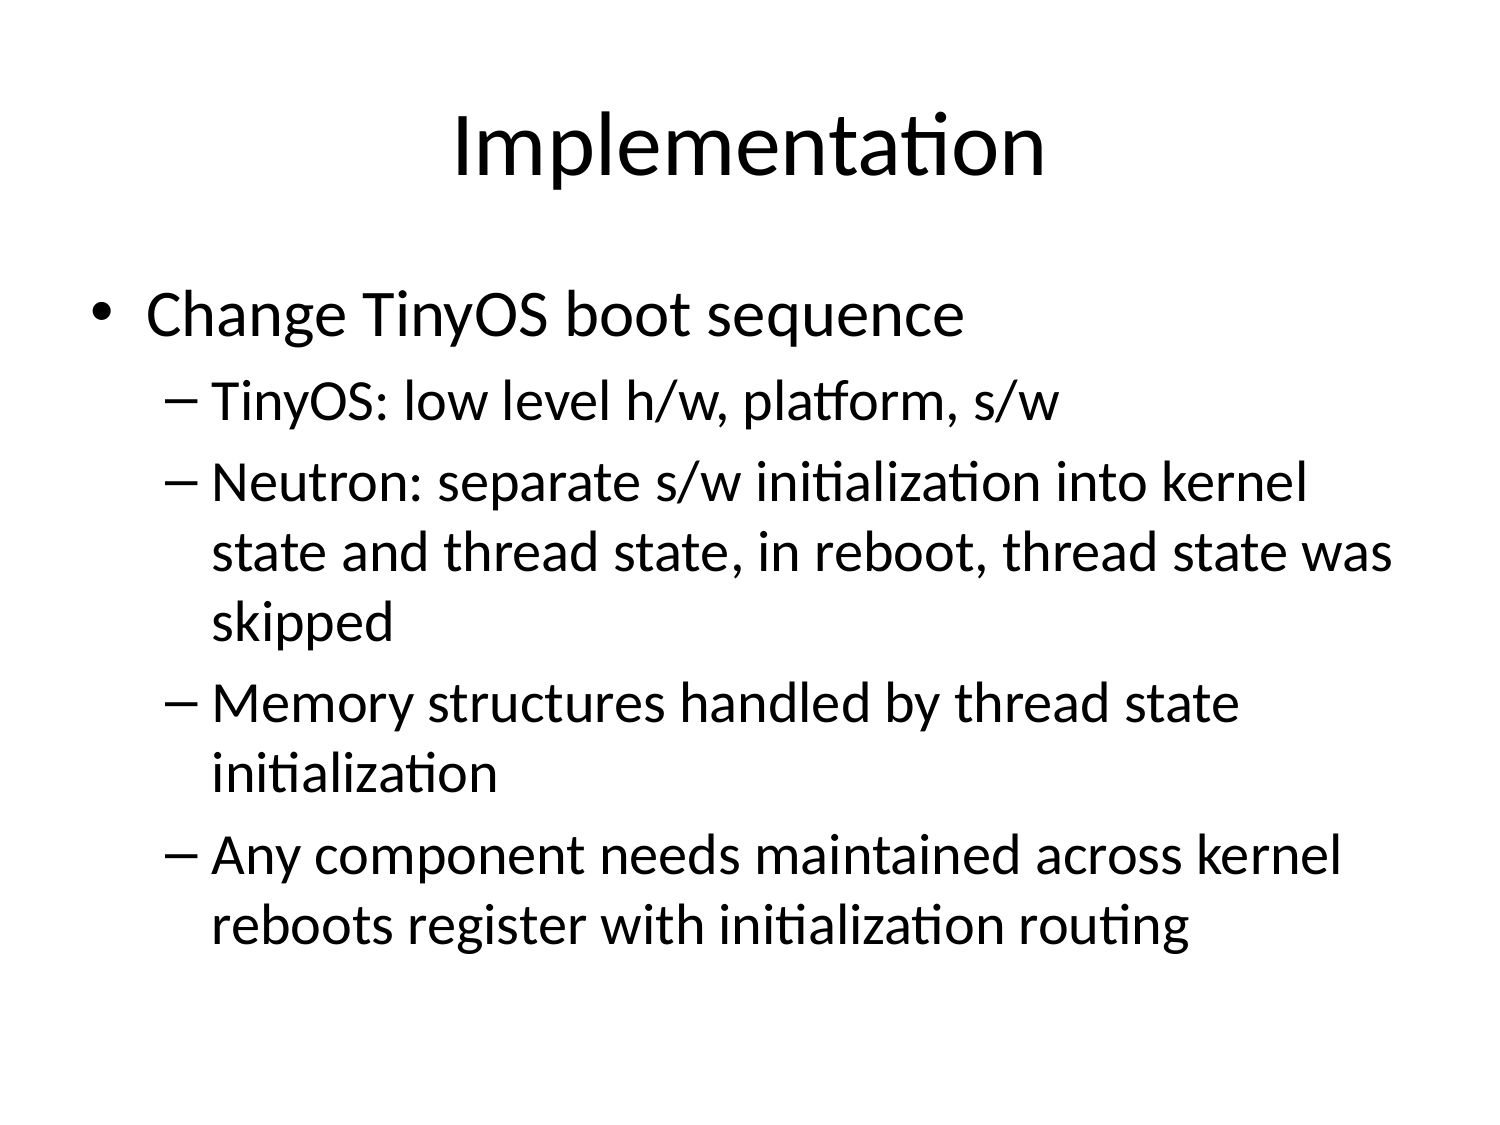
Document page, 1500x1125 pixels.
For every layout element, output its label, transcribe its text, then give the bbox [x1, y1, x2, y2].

title Implementation [75, 45, 1425, 233]
list Change TinyOS boot sequence TinyOS: low level h/w, platform, s/w Neutron: separate s/w initialization into kernel state and thread state, in reboot, thread state was skipped Memory structures handled by thread state initialization Any component needs maintained across kernel reboots register with initialization routing [75, 262, 1425, 1005]
